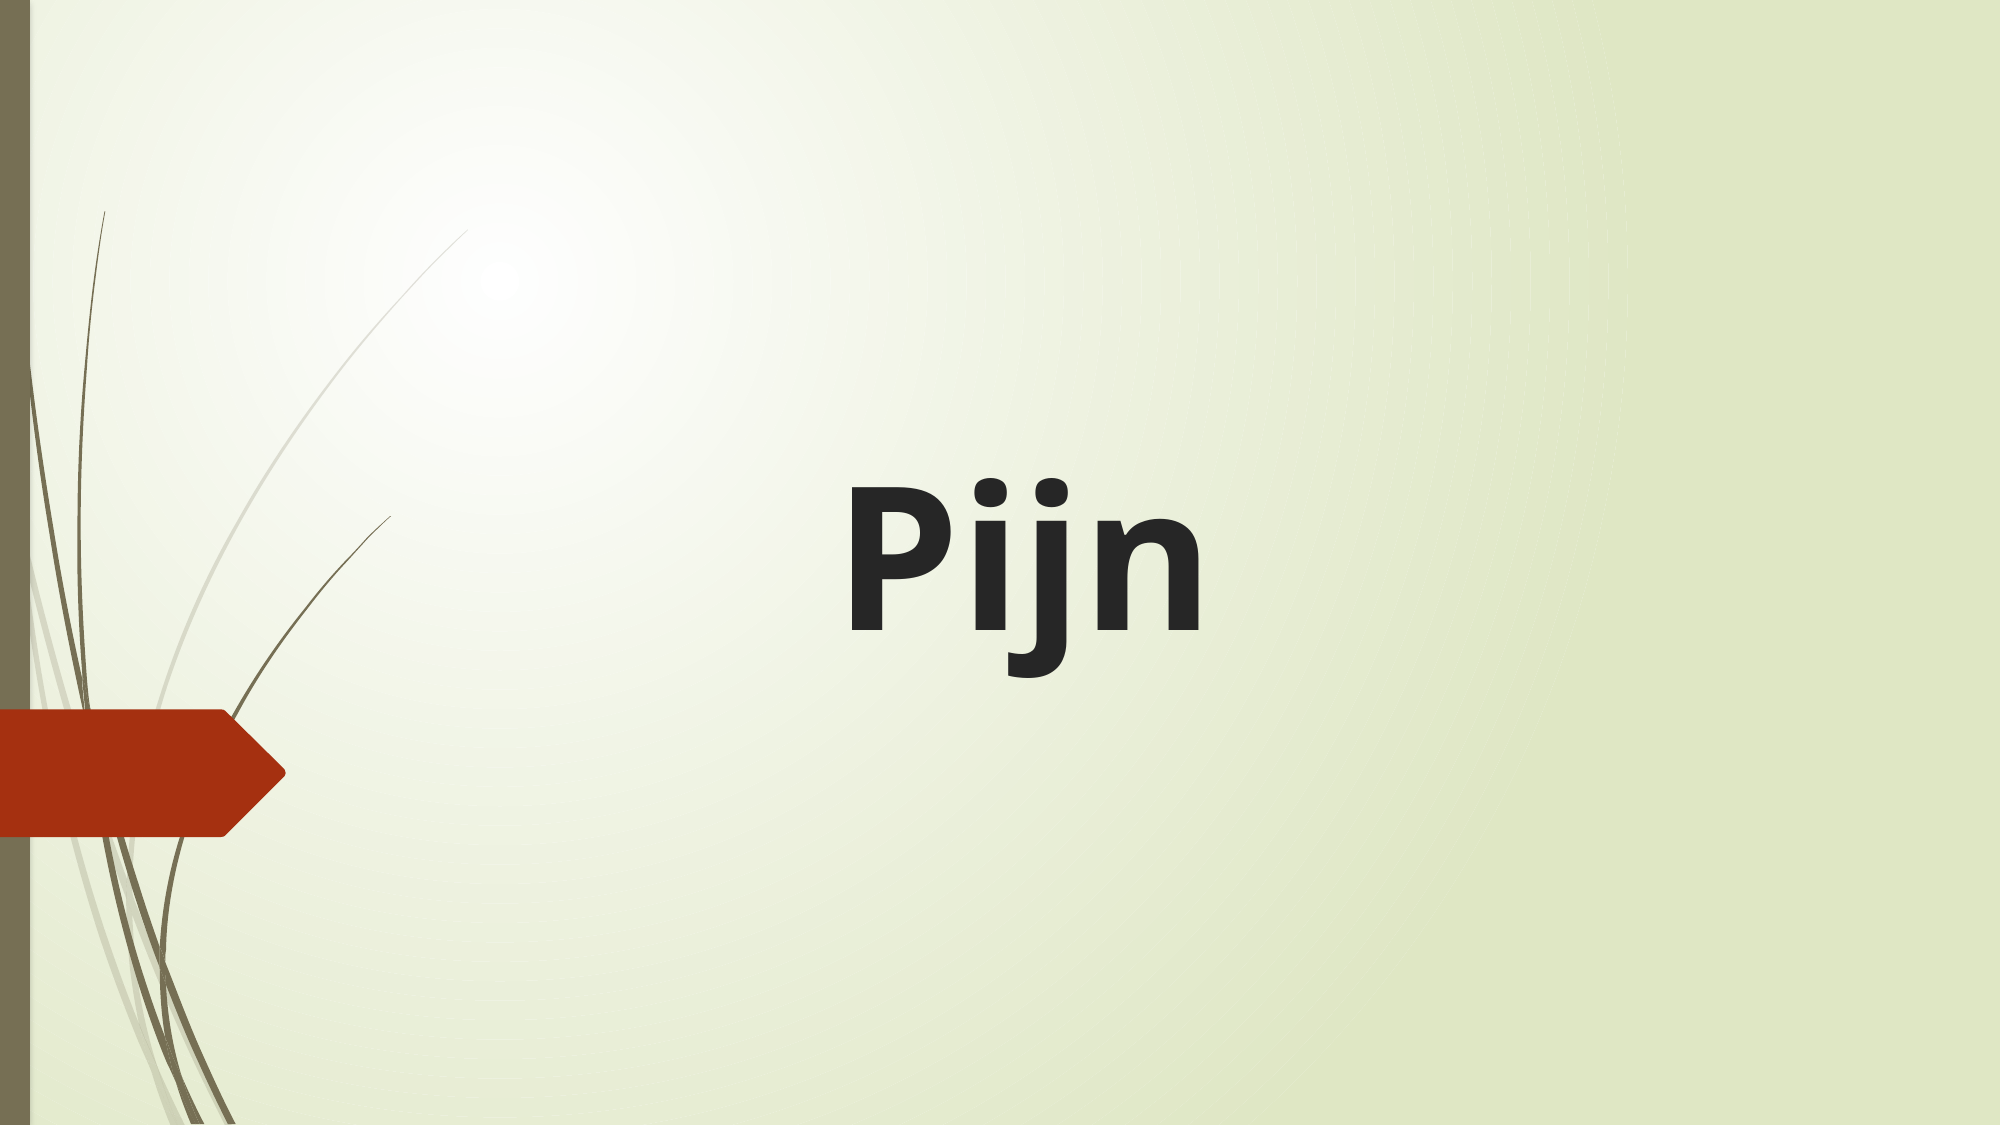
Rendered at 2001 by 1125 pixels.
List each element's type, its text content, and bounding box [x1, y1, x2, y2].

title Pijn [293, 454, 1756, 678]
